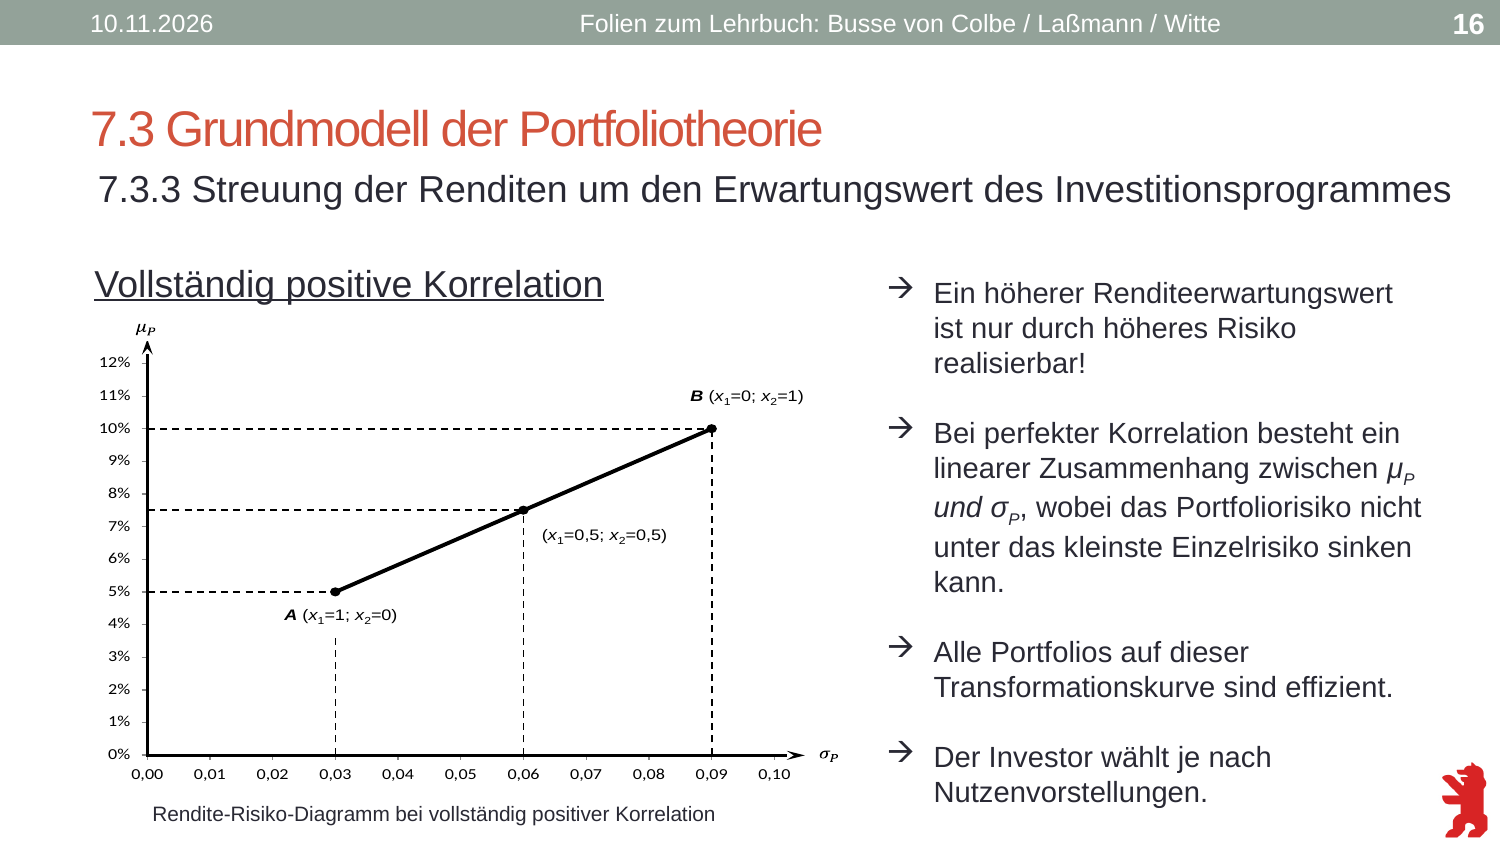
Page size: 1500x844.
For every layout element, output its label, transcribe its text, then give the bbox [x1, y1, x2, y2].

text_box Ein höherer Renditeerwartungswert ist nur durch höheres Risiko realisierbar! Bei perfekter Korrelation besteht ein linearer Zusammenhang zwischen μP und σP, wobei das Portfoliorisiko nicht unter das kleinste Einzelrisiko sinken kann. Alle Portfolios auf dieser Transformationskurve sind effizient. Der Investor wählt je nach Nutzenvorstellungen. [871, 266, 1439, 816]
title 7.3 Grundmodell der Portfoliotheorie [75, 65, 1425, 188]
text_box 7.3.3 Streuung der Renditen um den Erwartungswert des Investitionsprogrammes [83, 157, 1468, 217]
picture [1434, 760, 1500, 844]
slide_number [75, 2, 550, 43]
picture [71, 312, 873, 808]
text_box Rendite-Risiko-Diagramm bei vollständig positiver Korrelation [137, 817, 731, 833]
footer Folien zum Lehrbuch: Busse von Colbe / Laßmann / Witte [562, 2, 1238, 43]
text_box Vollständig positive Korrelation [79, 252, 619, 309]
slide_number 16 [1325, 2, 1500, 43]
